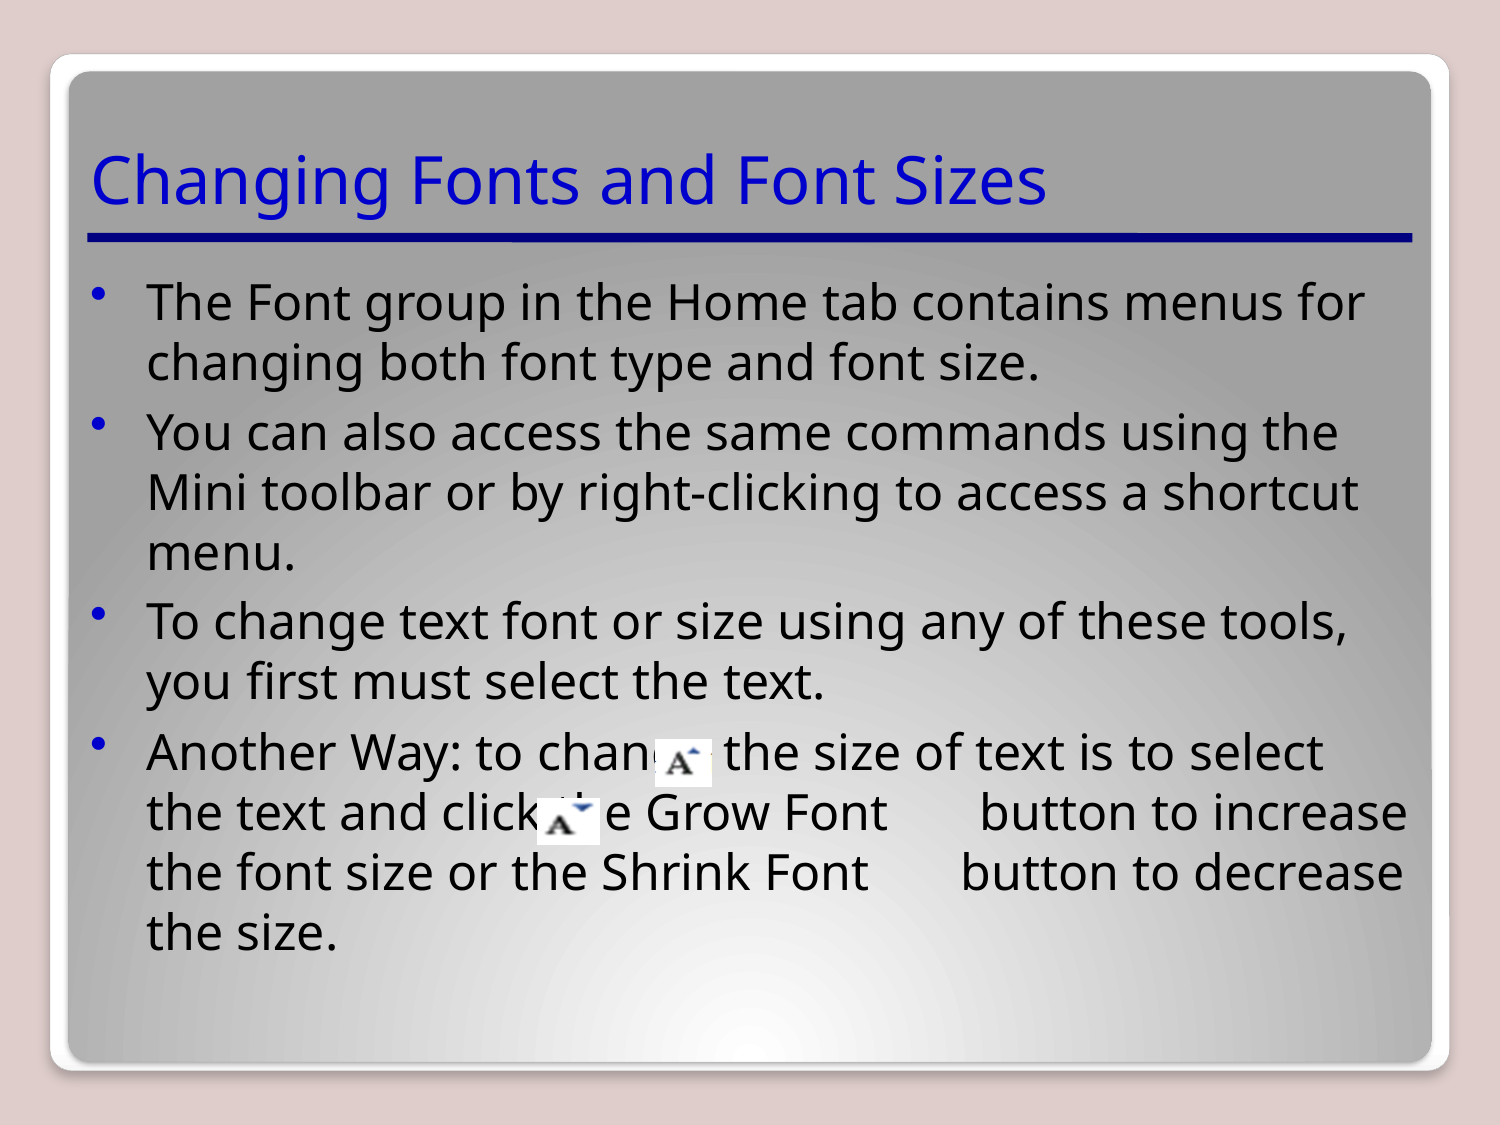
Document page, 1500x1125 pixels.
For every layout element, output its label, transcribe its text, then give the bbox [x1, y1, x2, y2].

picture [655, 739, 712, 787]
picture [537, 798, 600, 846]
list The Font group in the Home tab contains menus for changing both font type and font size. You can also access the same commands using the Mini toolbar or by right-clicking to access a shortcut menu. To change text font or size using any of these tools, you first must select the text. Another Way: to change the size of text is to select the text and click the Grow Font button to increase the font size or the Shrink Font button to decrease the size. [74, 262, 1426, 1063]
title Changing Fonts and Font Sizes [74, 74, 1426, 226]
